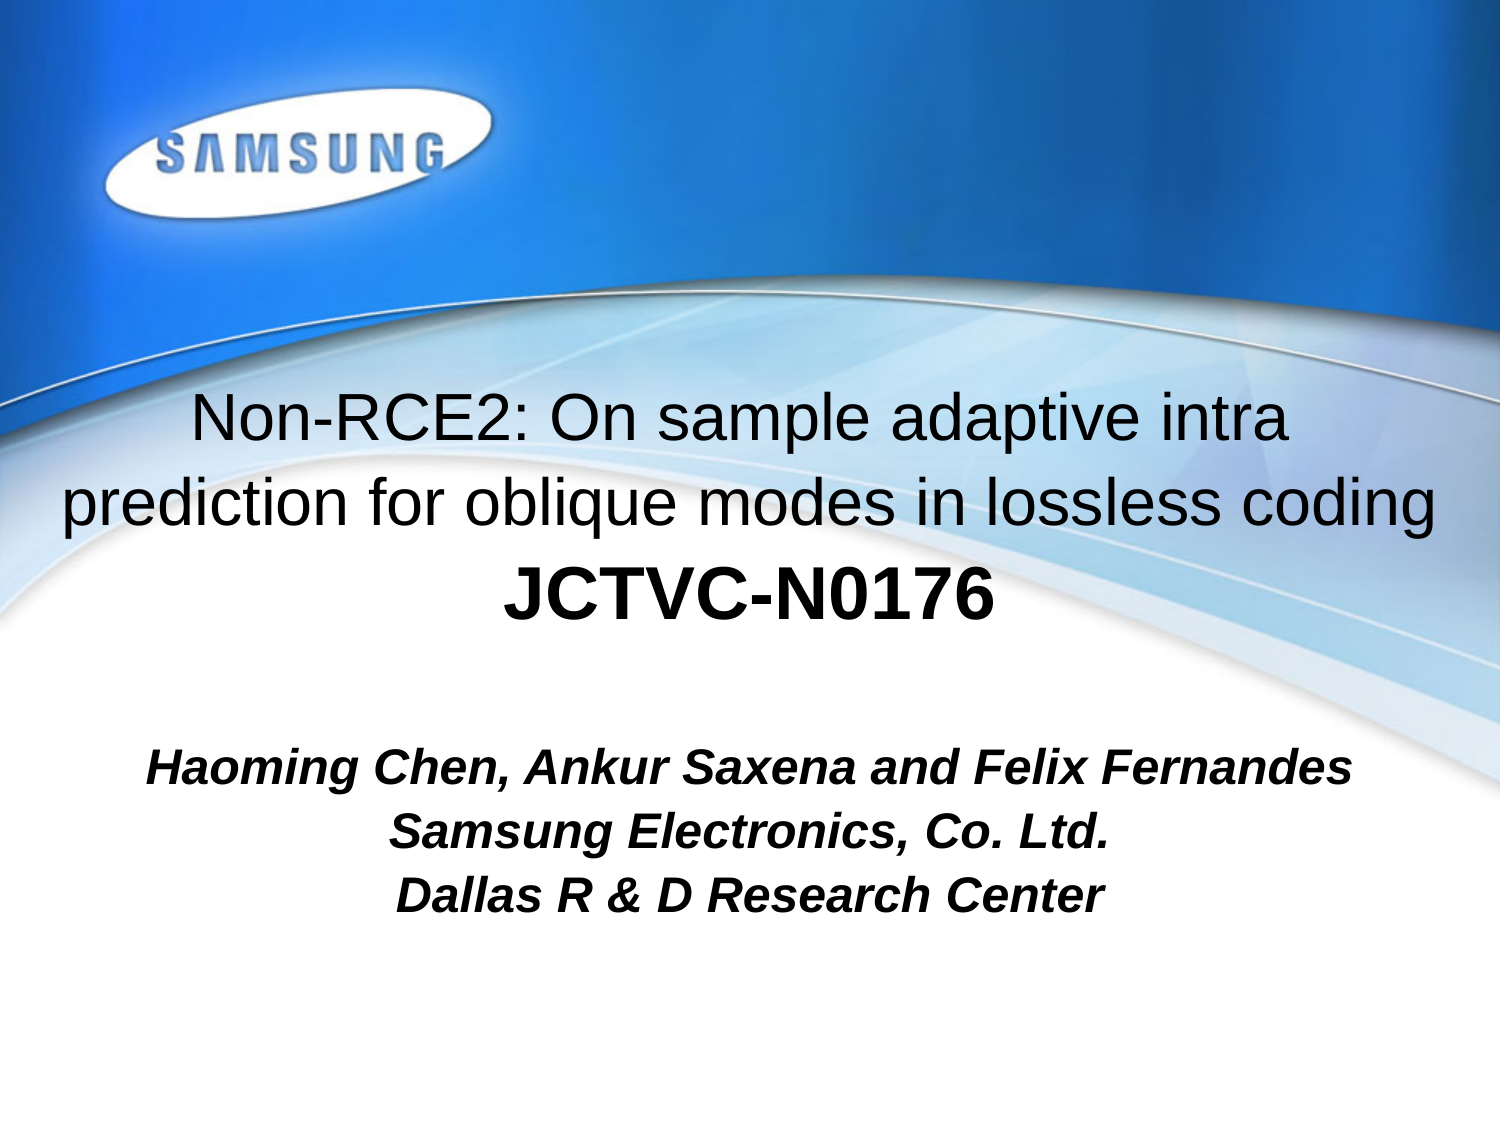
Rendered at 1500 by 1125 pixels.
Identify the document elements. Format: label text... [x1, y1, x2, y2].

text_box Non-RCE2: On sample adaptive intra prediction for oblique modes in lossless coding JCTVC-N0176 Haoming Chen, Ankur Saxena and Felix Fernandes Samsung Electronics, Co. Ltd. Dallas R & D Research Center [0, 374, 1500, 1125]
picture [0, 0, 1500, 374]
